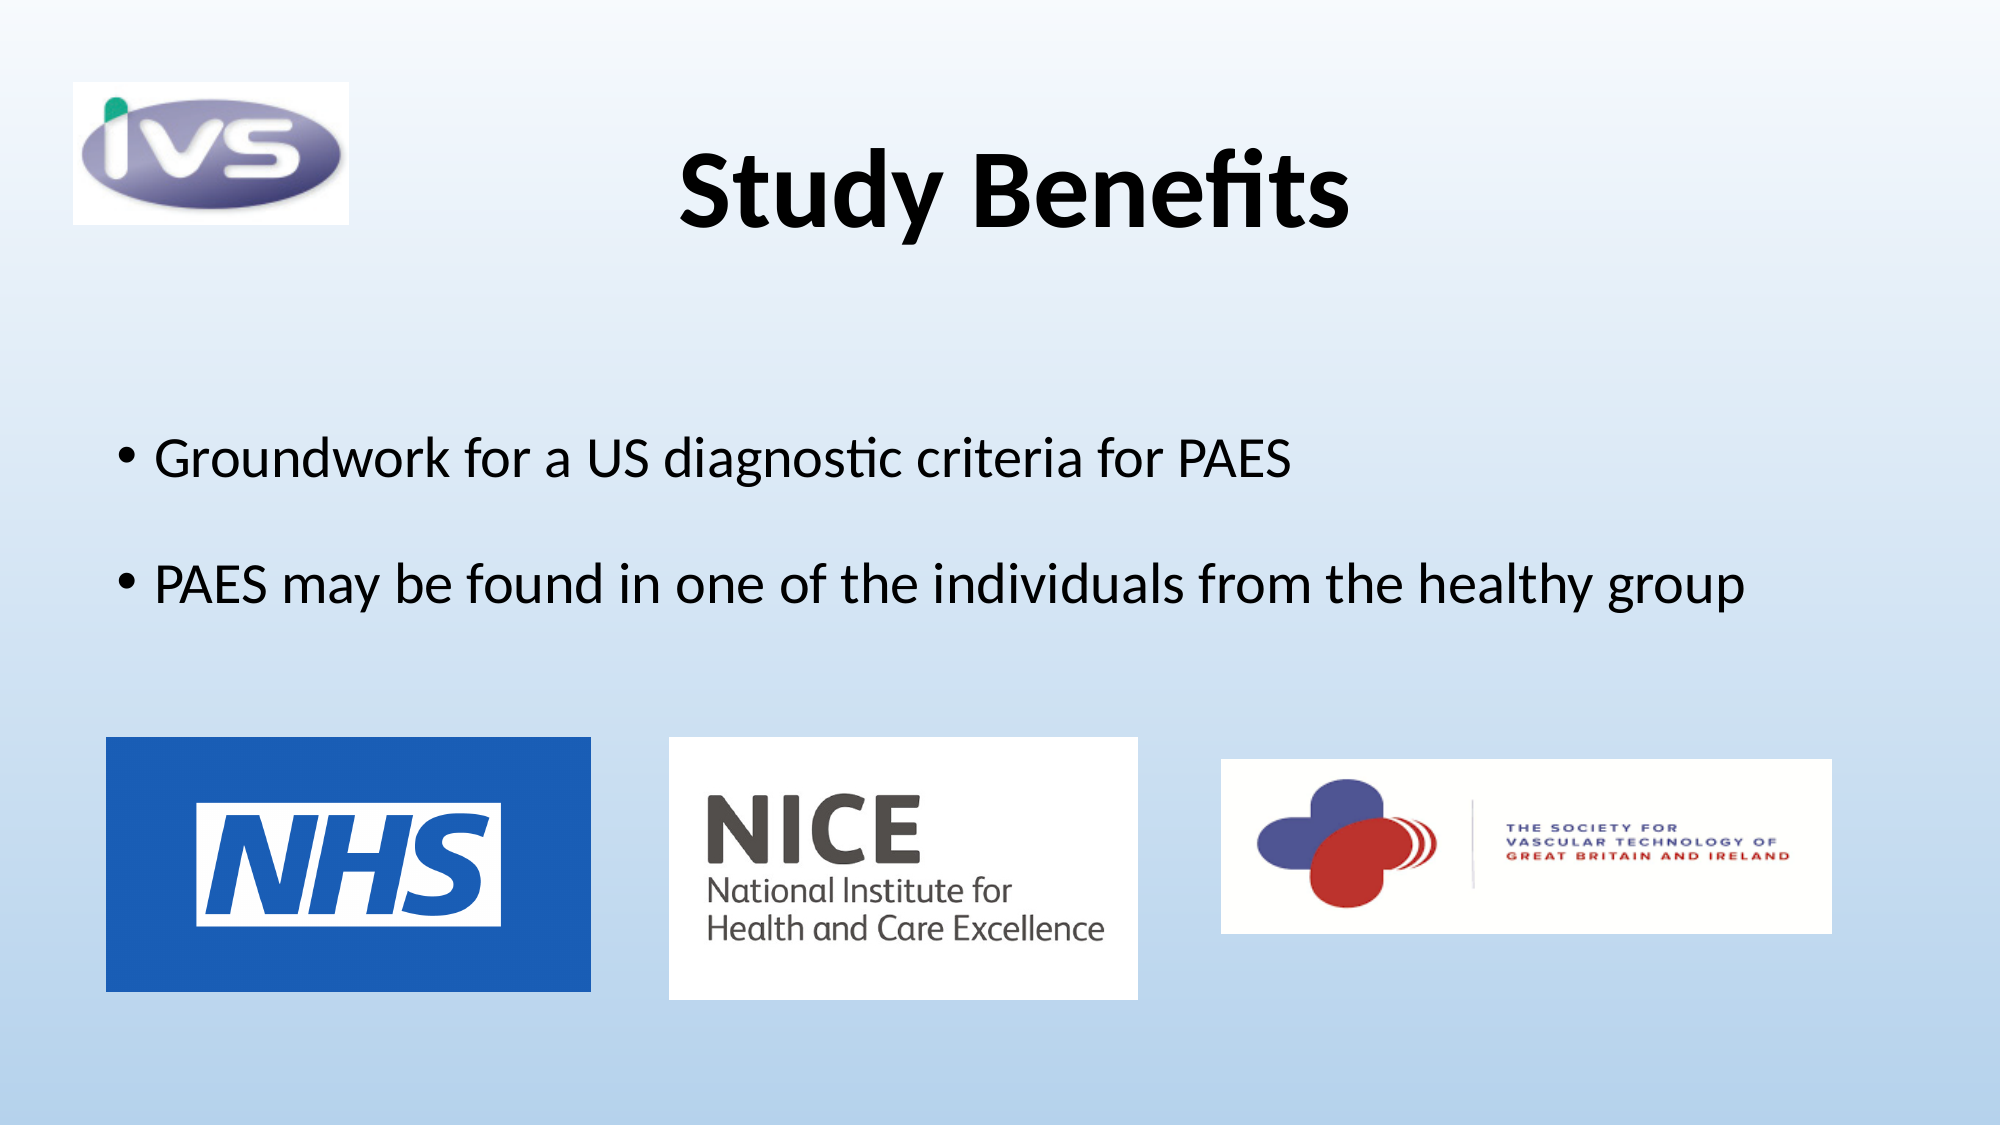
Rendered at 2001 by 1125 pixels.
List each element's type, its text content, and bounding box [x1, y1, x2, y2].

picture [1221, 759, 1832, 934]
list Groundwork for a US diagnostic criteria for PAES PAES may be found in one of the individuals from the healthy group [101, 286, 1827, 1000]
title Study Benefits [153, 82, 1879, 300]
picture [73, 82, 349, 225]
picture [106, 737, 591, 992]
picture [669, 737, 1138, 1000]
